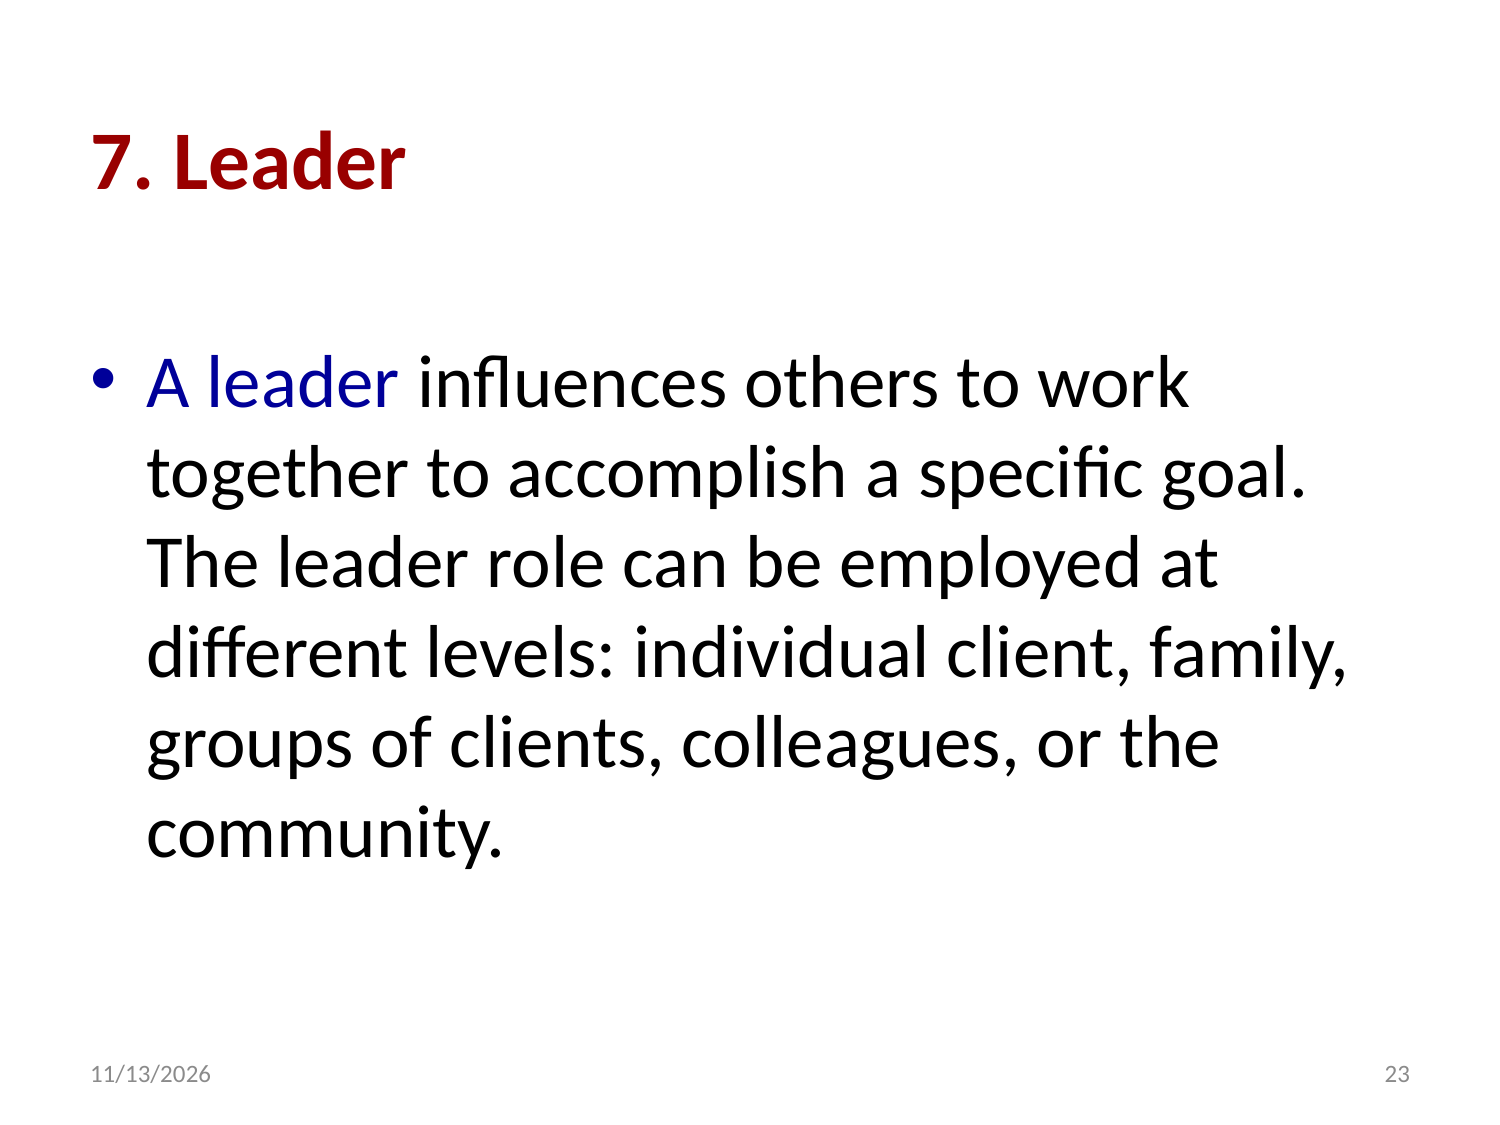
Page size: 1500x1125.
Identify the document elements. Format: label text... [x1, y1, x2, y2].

list A leader influences others to work together to accomplish a specific goal. The leader role can be employed at different levels: individual client, family, groups of clients, colleagues, or the community. [75, 324, 1425, 1083]
title 7. Leader [75, 75, 1425, 238]
slide_number 23 [1074, 1042, 1425, 1103]
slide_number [75, 1042, 425, 1103]
